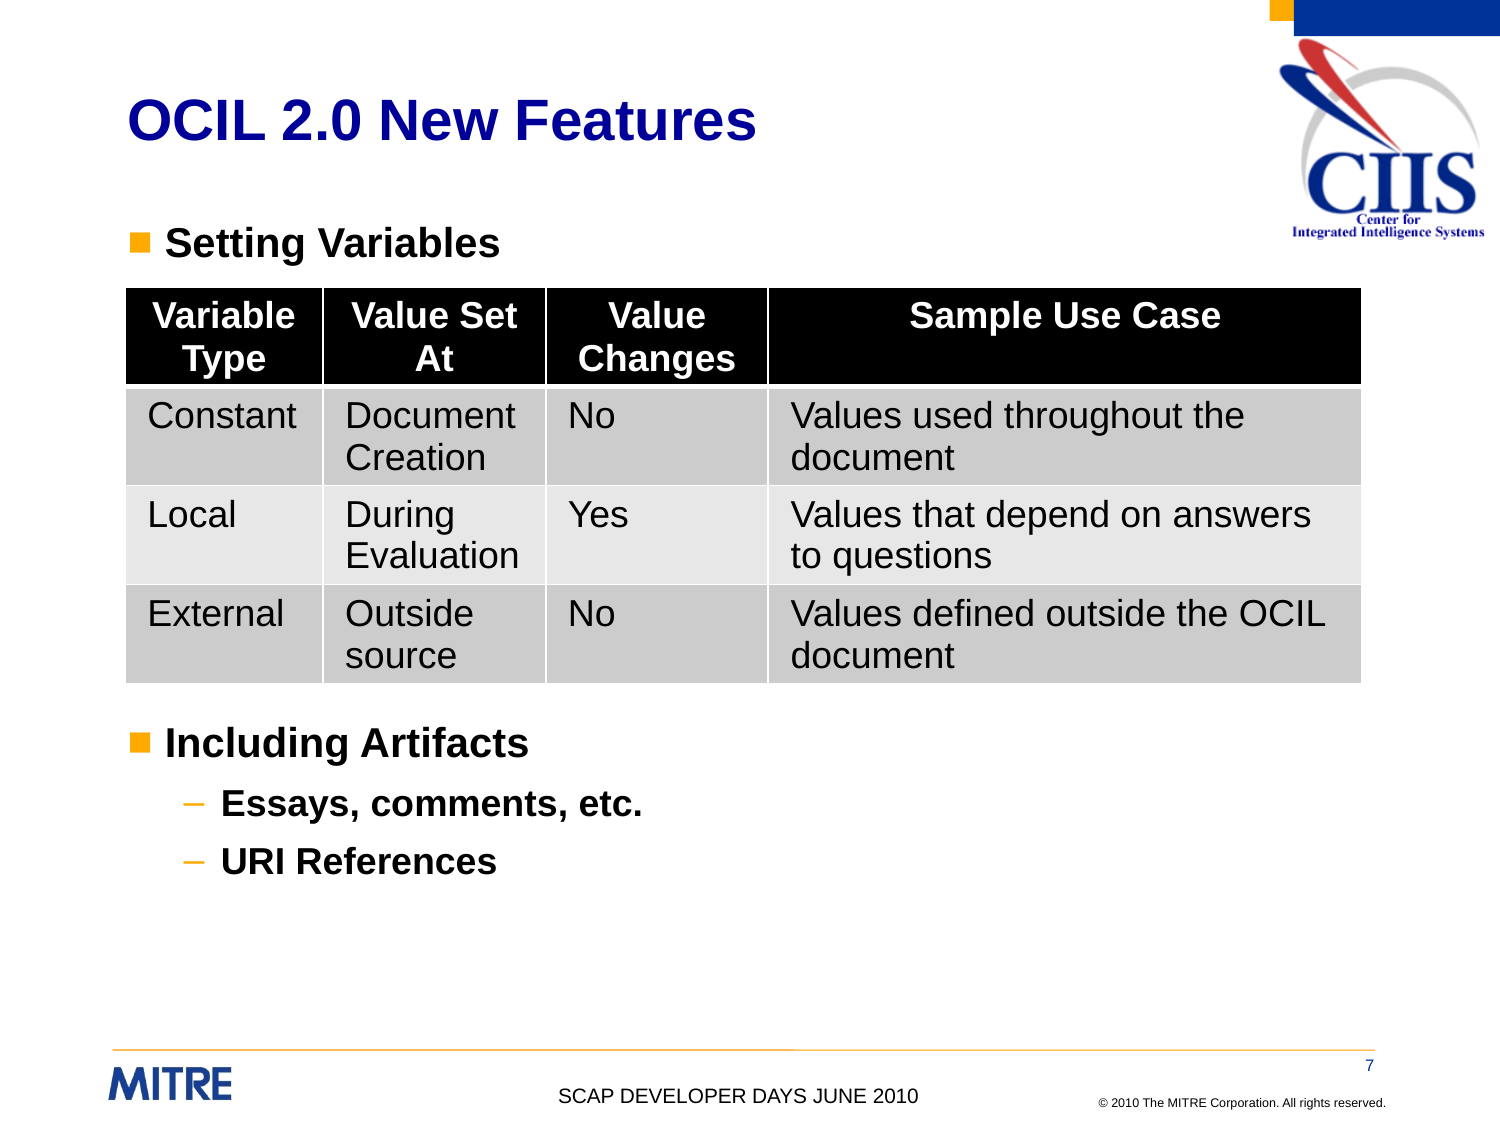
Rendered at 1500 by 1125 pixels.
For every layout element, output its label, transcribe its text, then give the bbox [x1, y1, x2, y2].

table_cell Outside source [324, 585, 545, 683]
table_cell Document Creation [324, 389, 545, 485]
table_cell Local [126, 486, 322, 584]
table_header Variable Type [126, 288, 322, 384]
table_cell During Evaluation [324, 486, 545, 584]
list Setting Variables Including Artifacts Essays, comments, etc. URI References [112, 212, 1376, 1015]
title OCIL 2.0 New Features [112, 45, 1375, 200]
table_cell Values that depend on answers to questions [769, 486, 1361, 584]
table_cell Constant [126, 389, 322, 485]
table_cell No [547, 585, 767, 683]
table_header Value Set At [324, 288, 545, 384]
picture [103, 1064, 236, 1106]
table_cell External [126, 585, 322, 683]
table_cell Yes [547, 486, 767, 584]
table_cell Values used throughout the document [769, 389, 1361, 485]
slide_number 7 [1301, 1049, 1390, 1076]
picture [1275, 37, 1500, 241]
table_header Value Changes [547, 288, 767, 384]
table_header Sample Use Case [769, 288, 1361, 384]
table_cell Values defined outside the OCIL document [769, 585, 1361, 683]
table_cell No [547, 389, 767, 485]
